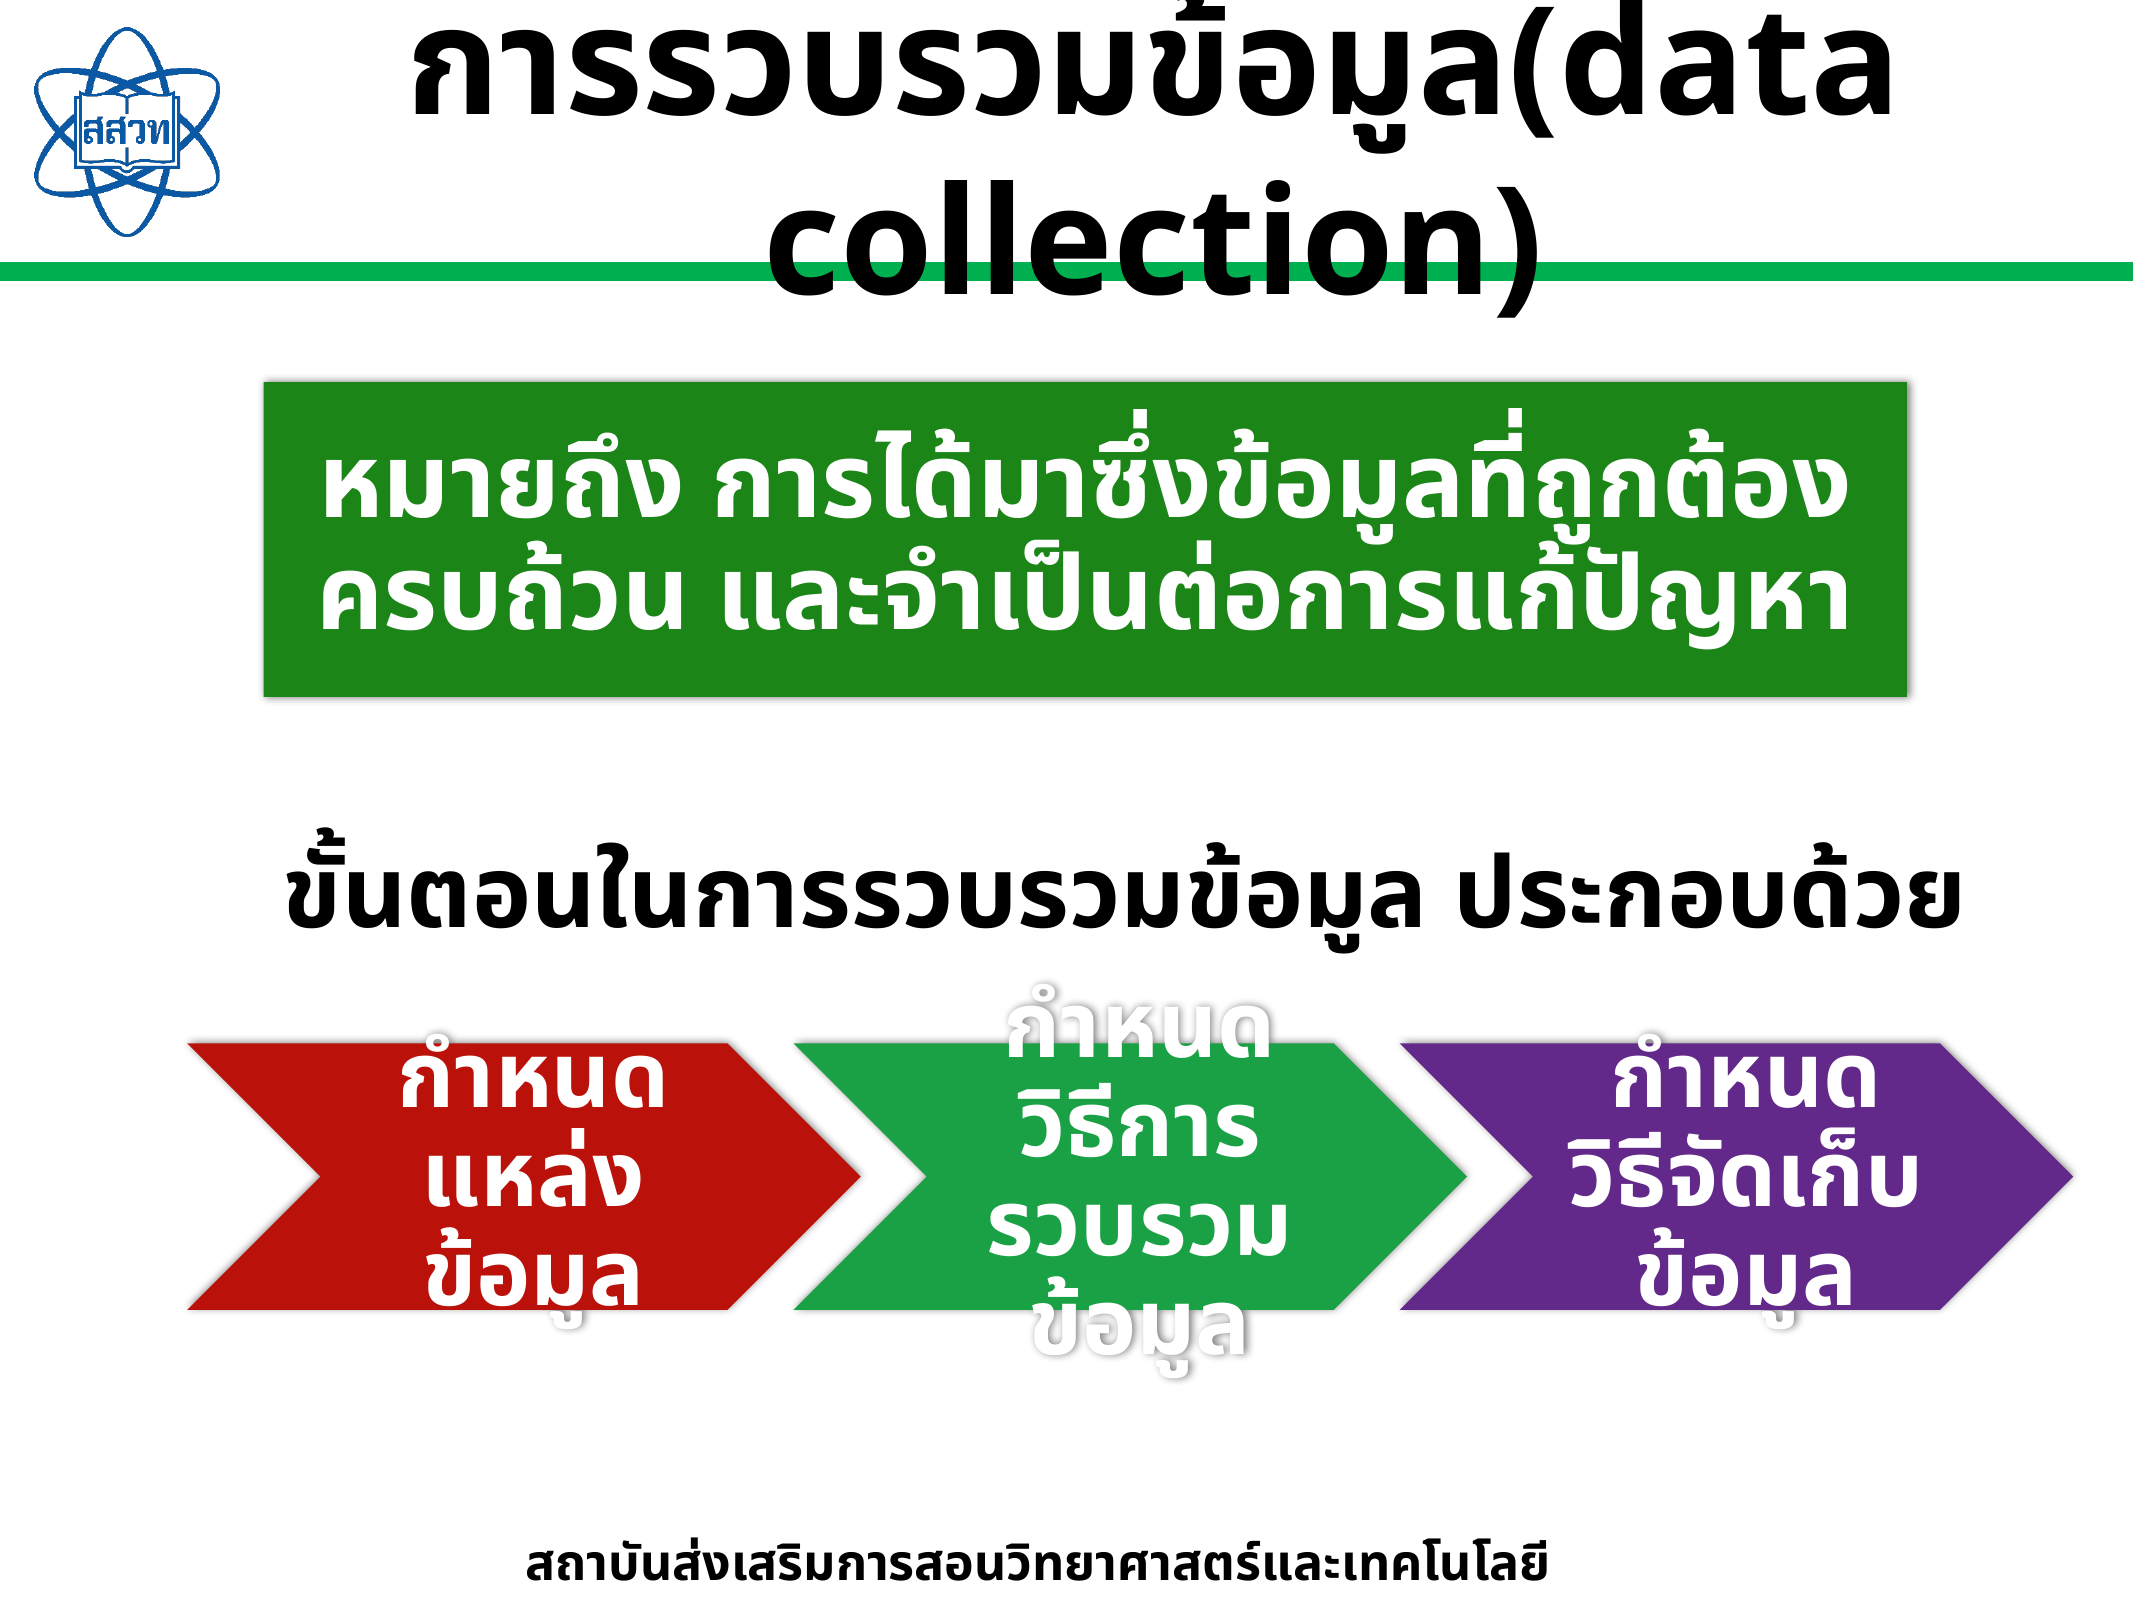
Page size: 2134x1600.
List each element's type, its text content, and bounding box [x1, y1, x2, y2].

text_box สถาบันส่งเสริมการสอนวิทยาศาสตร์และเทคโนโลยี [74, 1522, 2002, 1589]
text_box การรวบรวมข้อมูล(data collection) [305, 274, 2002, 333]
picture [33, 27, 220, 237]
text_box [69, 376, 1998, 698]
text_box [186, 822, 2074, 1531]
text_box การรวบรวมข้อมูล(data collection) [305, 0, 2002, 269]
